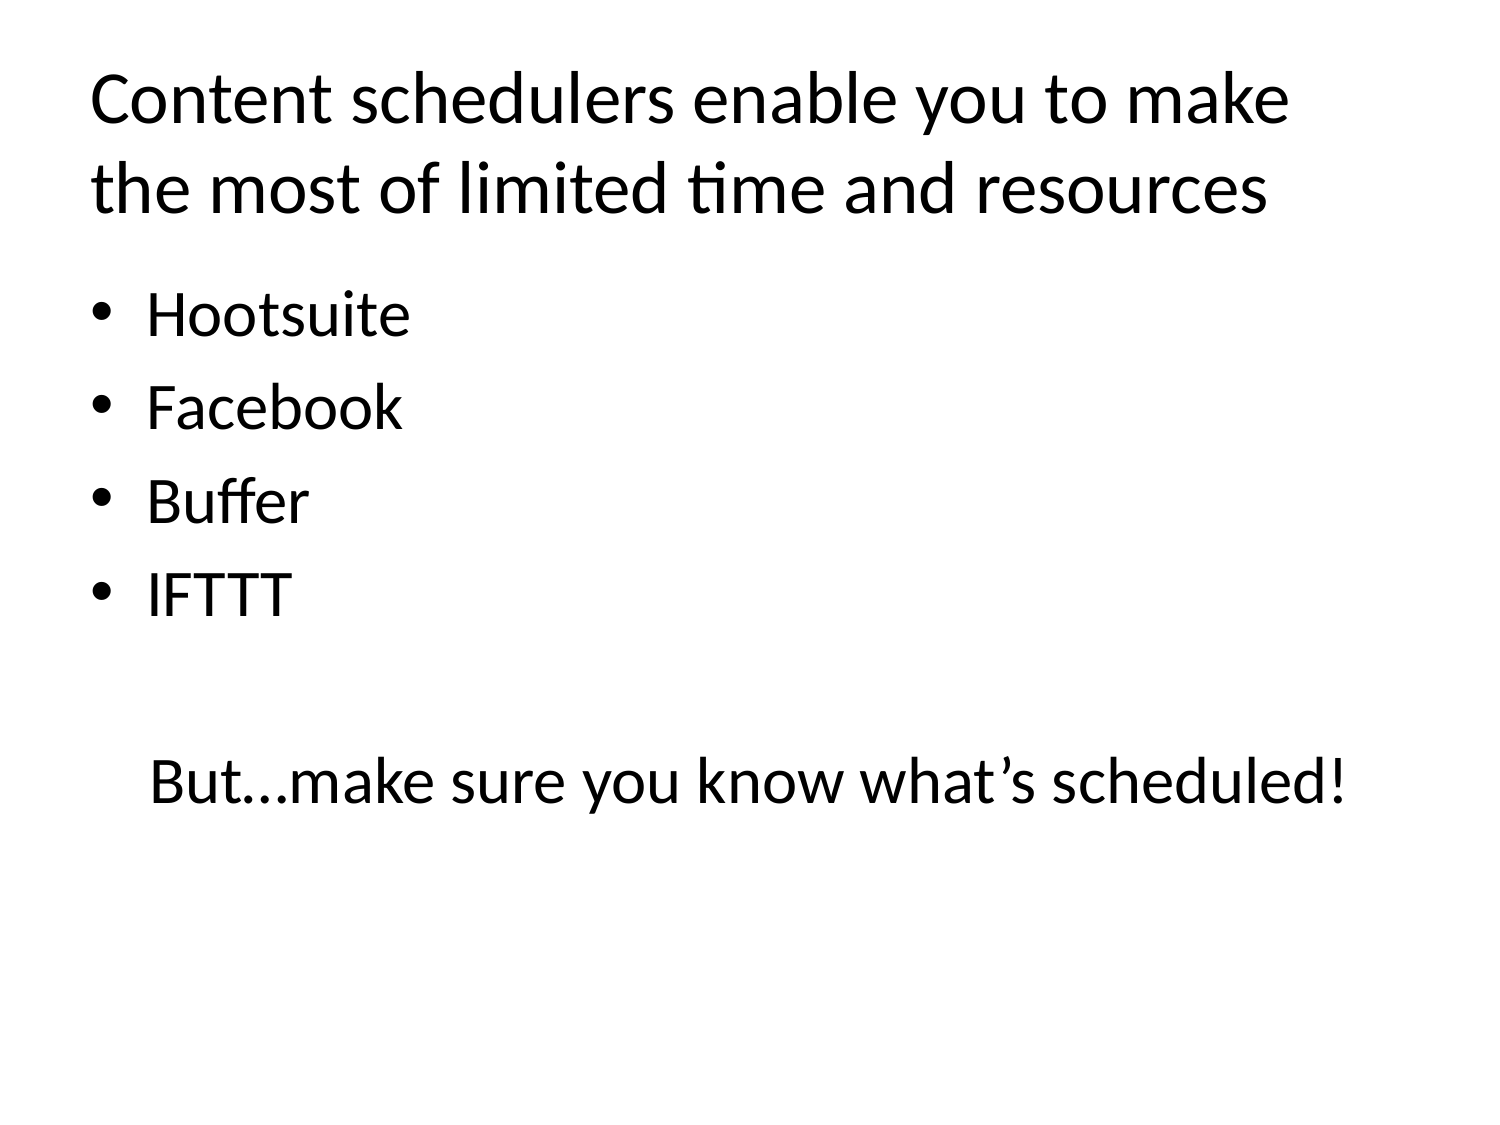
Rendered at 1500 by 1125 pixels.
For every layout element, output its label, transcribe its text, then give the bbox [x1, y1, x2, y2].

title Content schedulers enable you to make the most of limited time and resources [75, 45, 1425, 233]
list Hootsuite Facebook Buffer IFTTT But…make sure you know what’s scheduled! [75, 262, 1425, 968]
